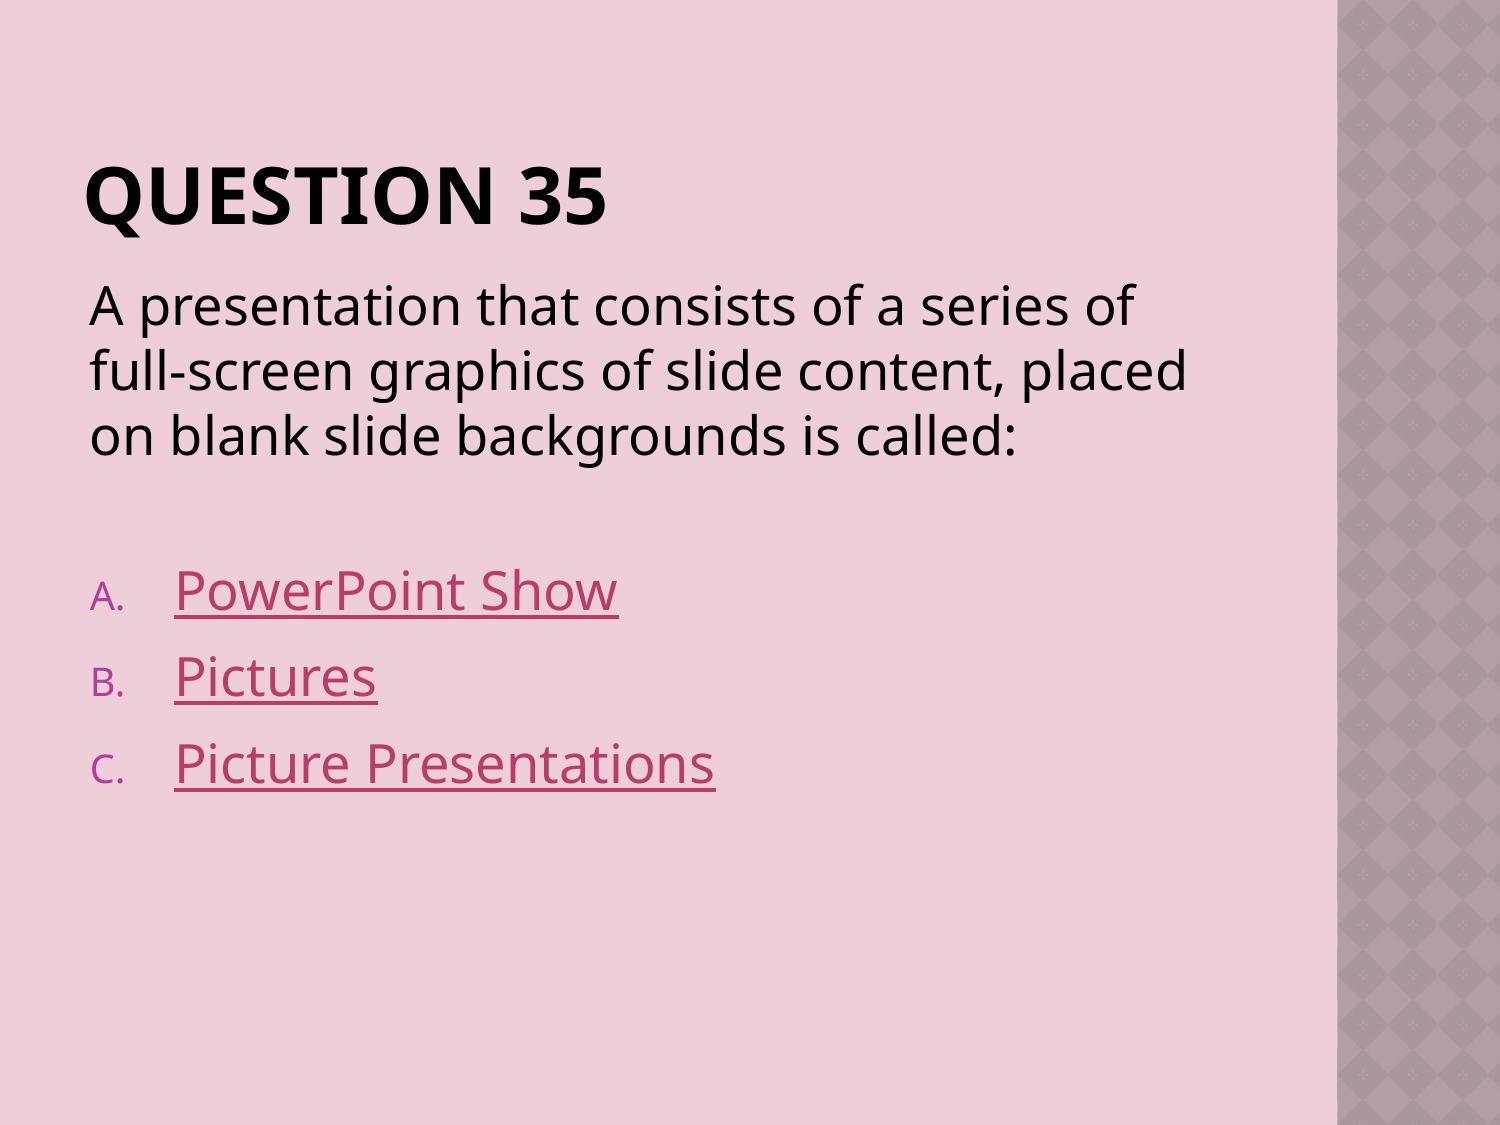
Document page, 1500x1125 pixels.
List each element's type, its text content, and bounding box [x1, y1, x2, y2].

list A presentation that consists of a series of full-screen graphics of slide content, placed on blank slide backgrounds is called: PowerPoint Show Pictures Picture Presentations [75, 264, 1263, 1059]
title Question 35 [75, 52, 1263, 240]
